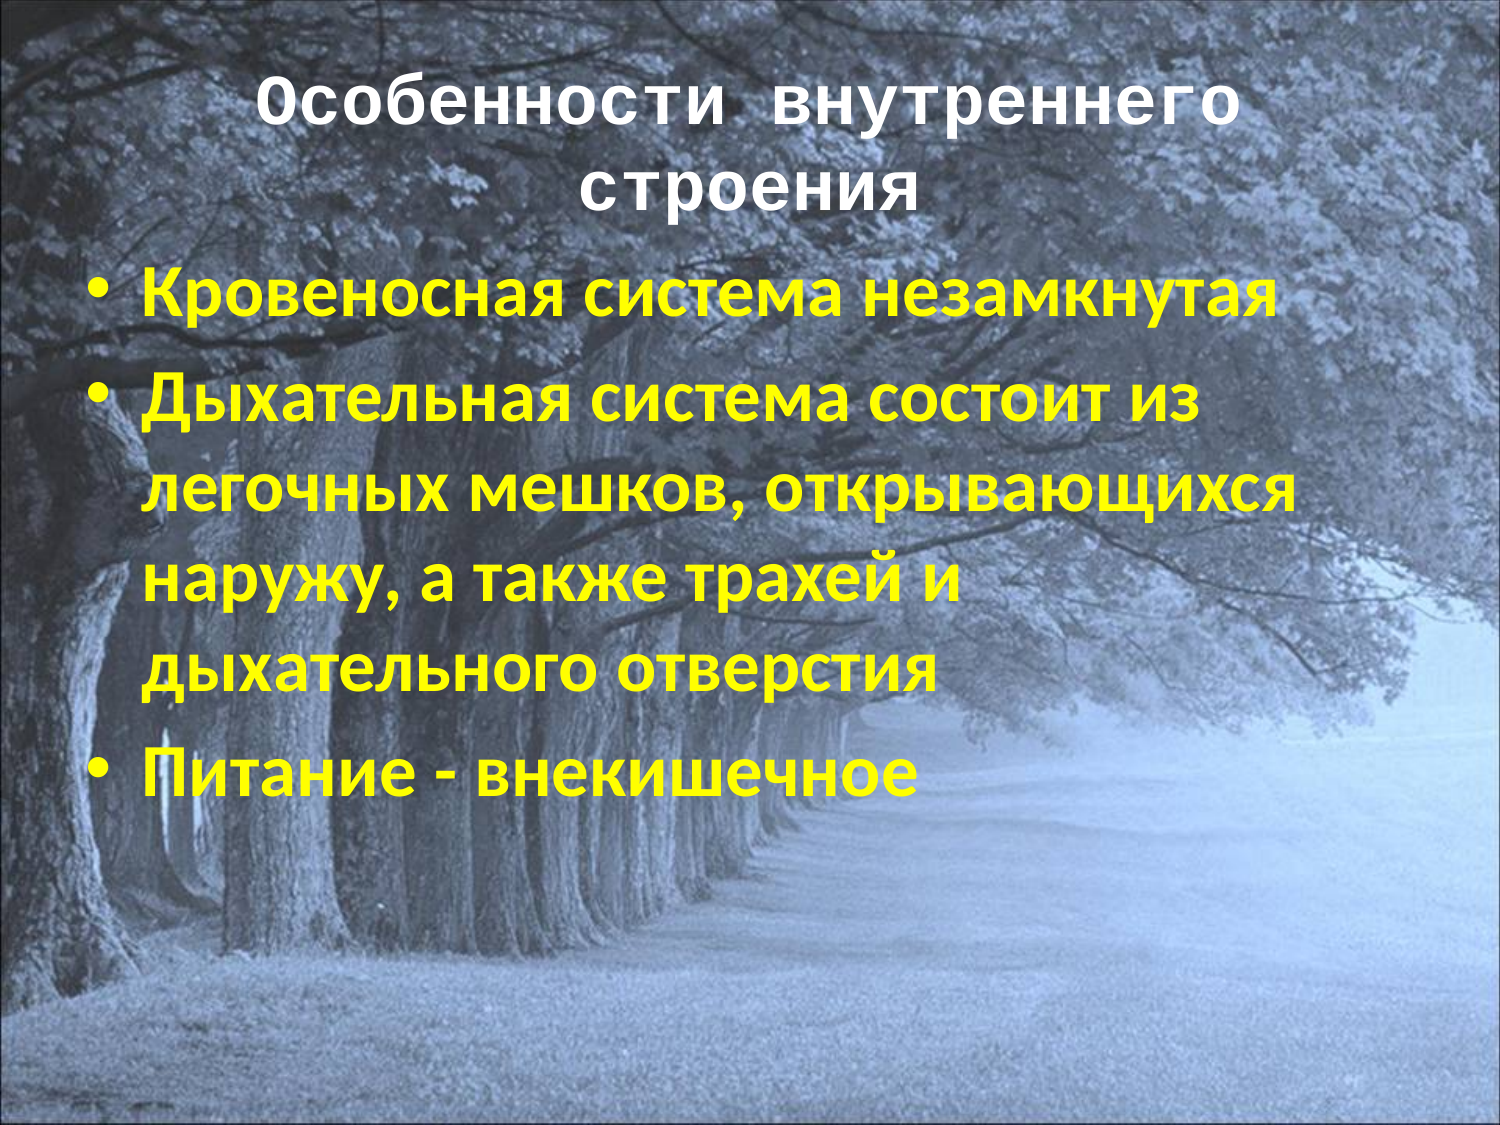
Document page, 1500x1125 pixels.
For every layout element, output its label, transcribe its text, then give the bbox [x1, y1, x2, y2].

picture [0, 0, 1500, 1125]
title Особенности внутреннего строения [74, 44, 1426, 233]
list Кровеносная система незамкнутая Дыхательная система состоит из легочных мешков, открывающихся наружу, а также трахей и дыхательного отверстия Питание - внекишечное [70, 234, 1421, 1062]
